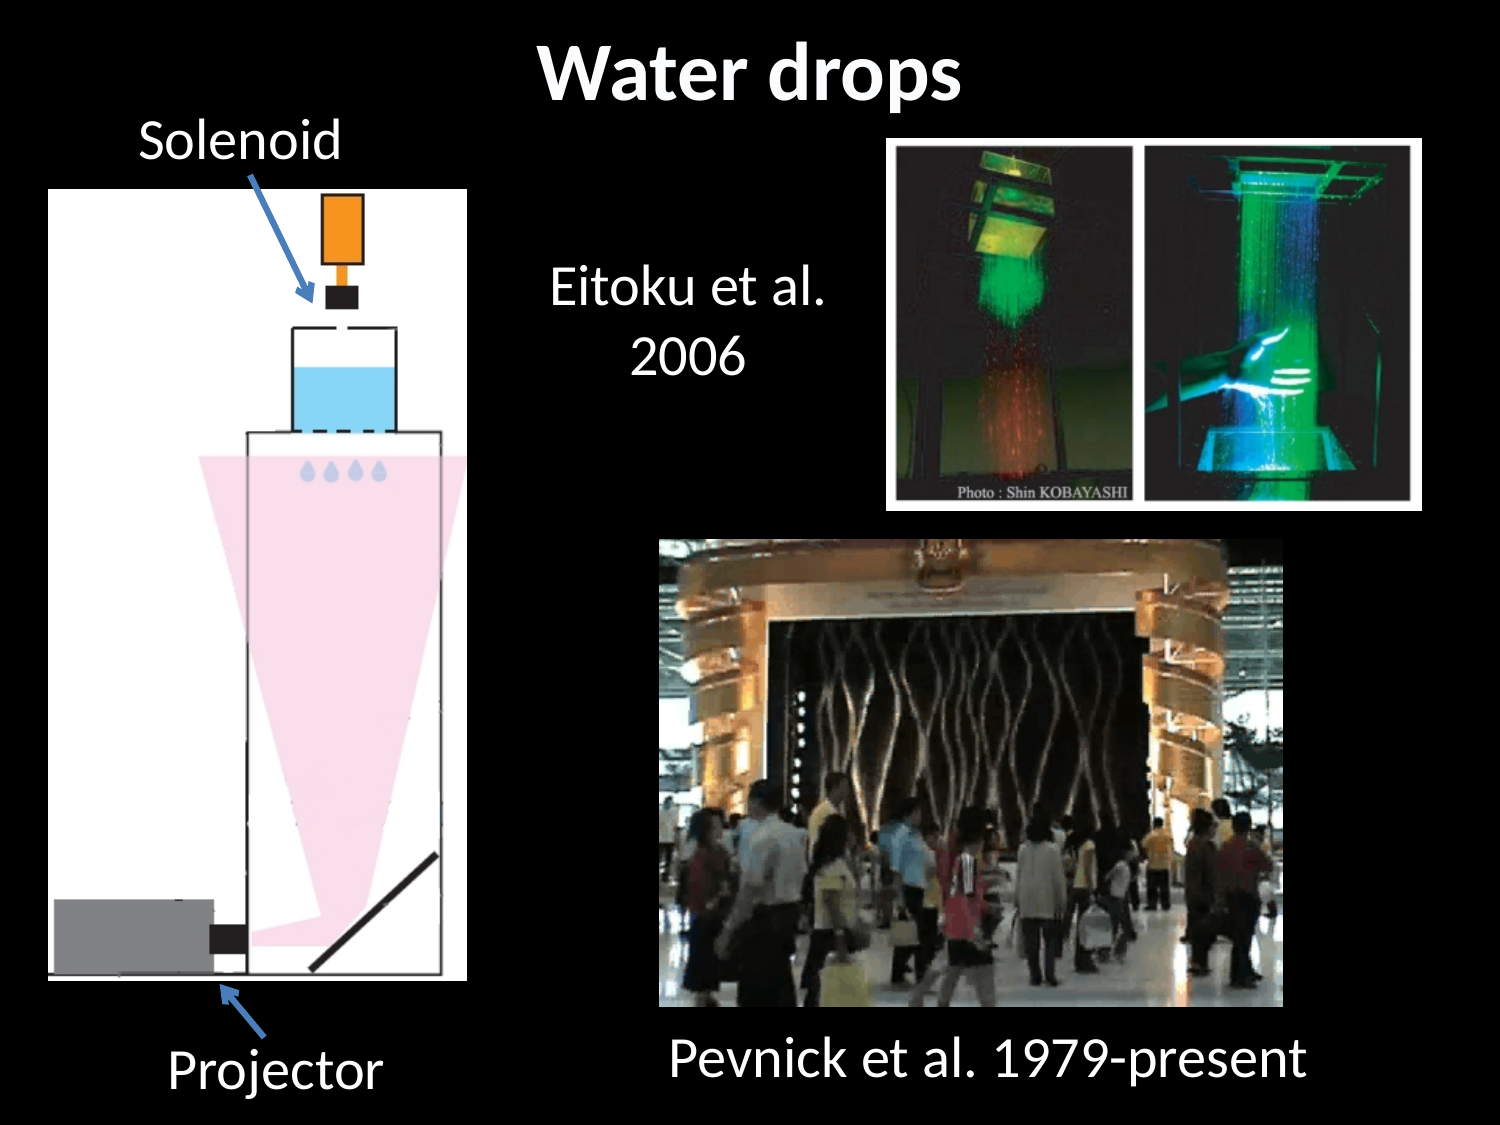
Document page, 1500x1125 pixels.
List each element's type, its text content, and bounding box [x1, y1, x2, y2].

text_box Eitoku et al. 2006 [472, 246, 881, 389]
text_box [214, 988, 269, 1034]
text_box Pevnick et al. 1979-present [608, 983, 1369, 1125]
picture [48, 189, 467, 981]
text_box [658, 538, 1284, 1008]
title Water drops [0, 2, 1500, 131]
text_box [216, 207, 346, 271]
text_box Solenoid [39, 131, 443, 195]
picture [886, 138, 1422, 511]
text_box Projector [74, 1007, 478, 1125]
